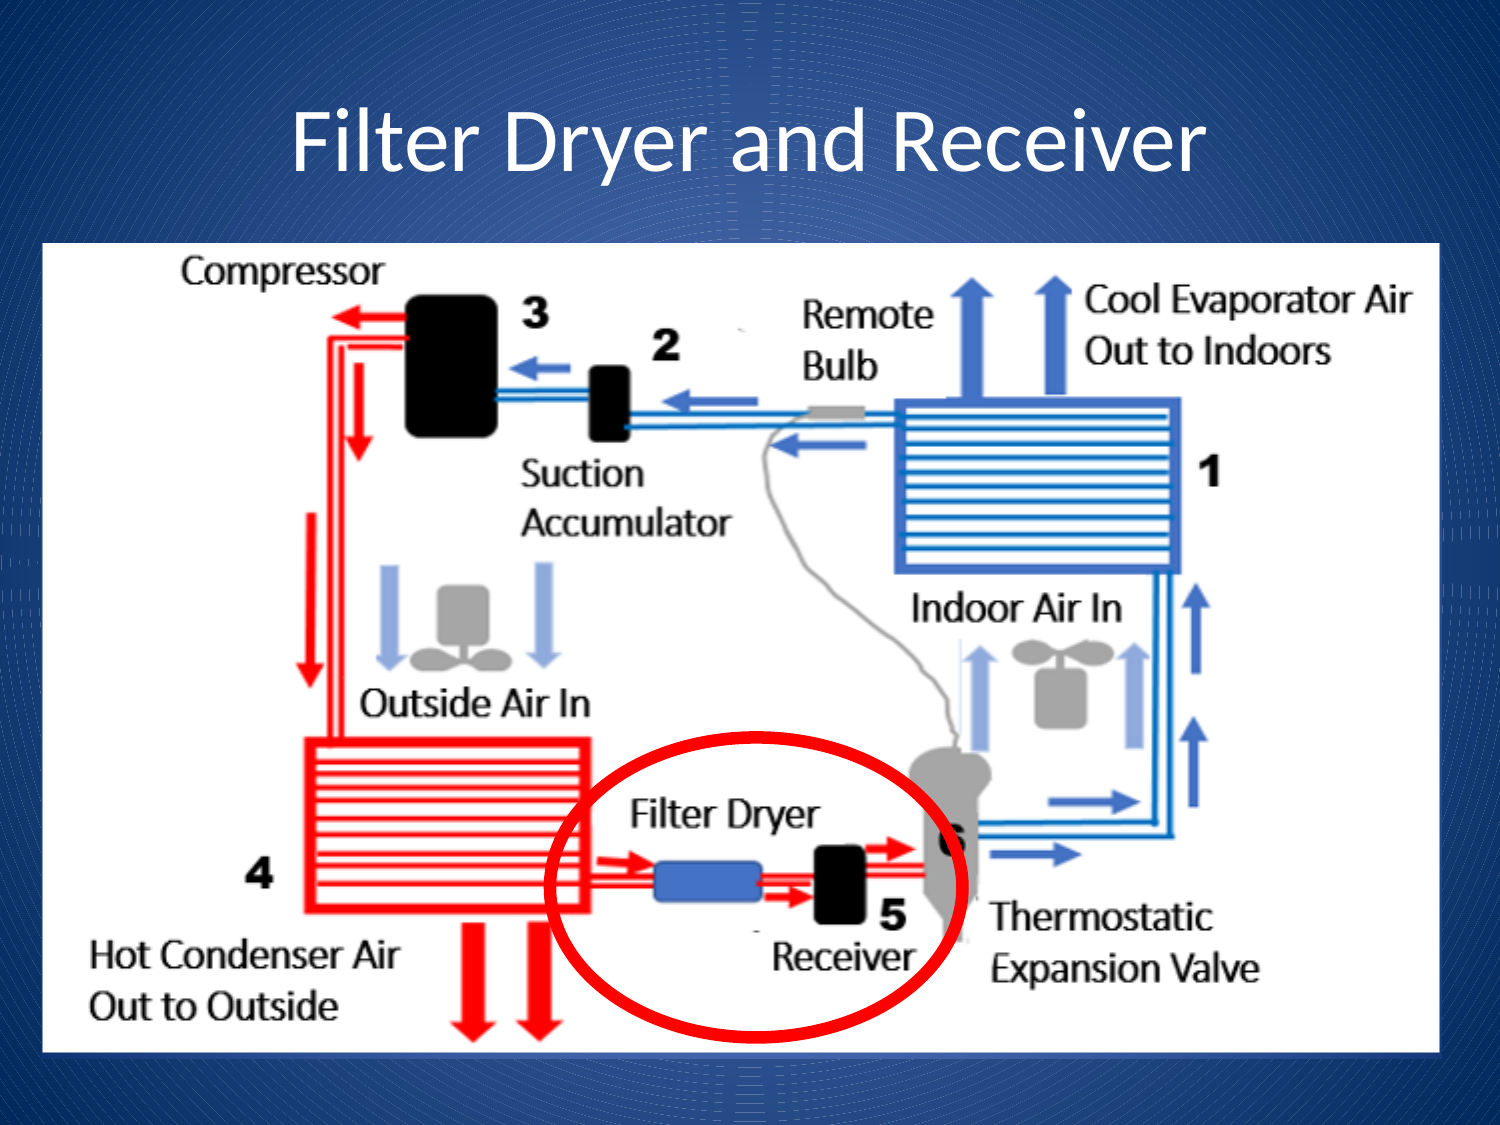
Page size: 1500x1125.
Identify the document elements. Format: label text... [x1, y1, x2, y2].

picture [41, 243, 1442, 1059]
title Filter Dryer and Receiver [0, 40, 1500, 229]
